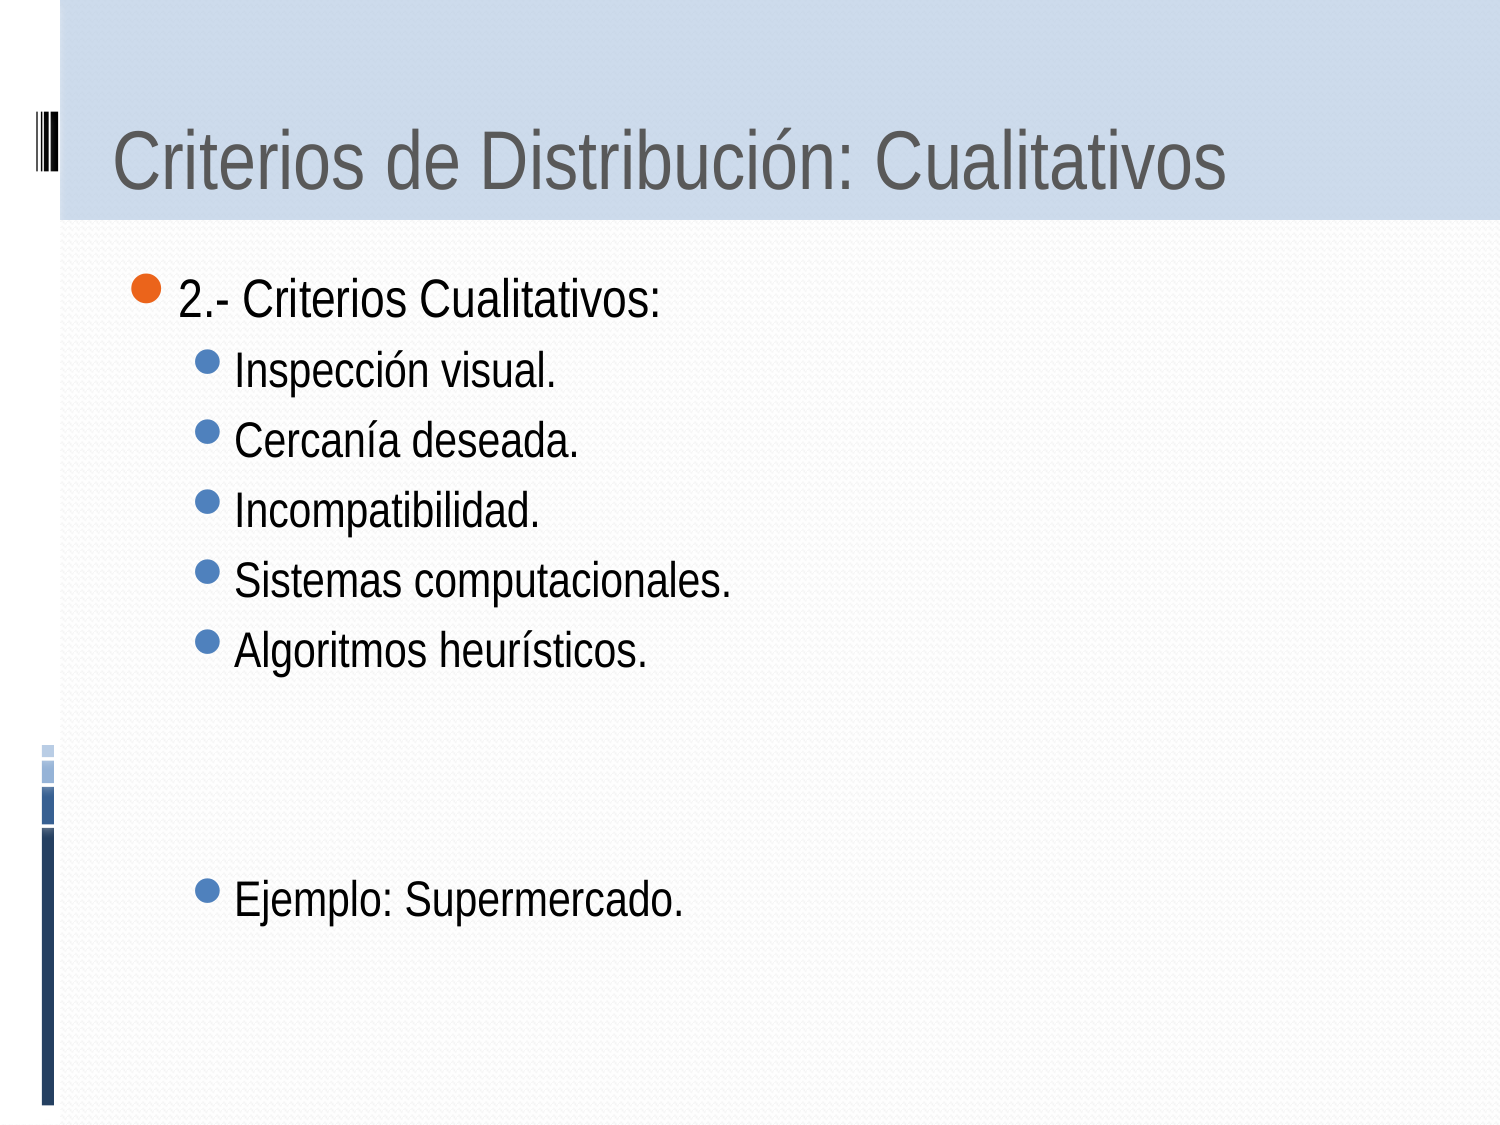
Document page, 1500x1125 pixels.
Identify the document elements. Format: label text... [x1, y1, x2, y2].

list 2.- Criterios Cualitativos: Inspección visual. Cercanía deseada. Incompatibilidad. Sistemas computacionales. Algoritmos heurísticos. Ejemplo: Supermercado. [111, 255, 1436, 1038]
title Criterios de Distribución: Cualitativos [111, 18, 1436, 207]
